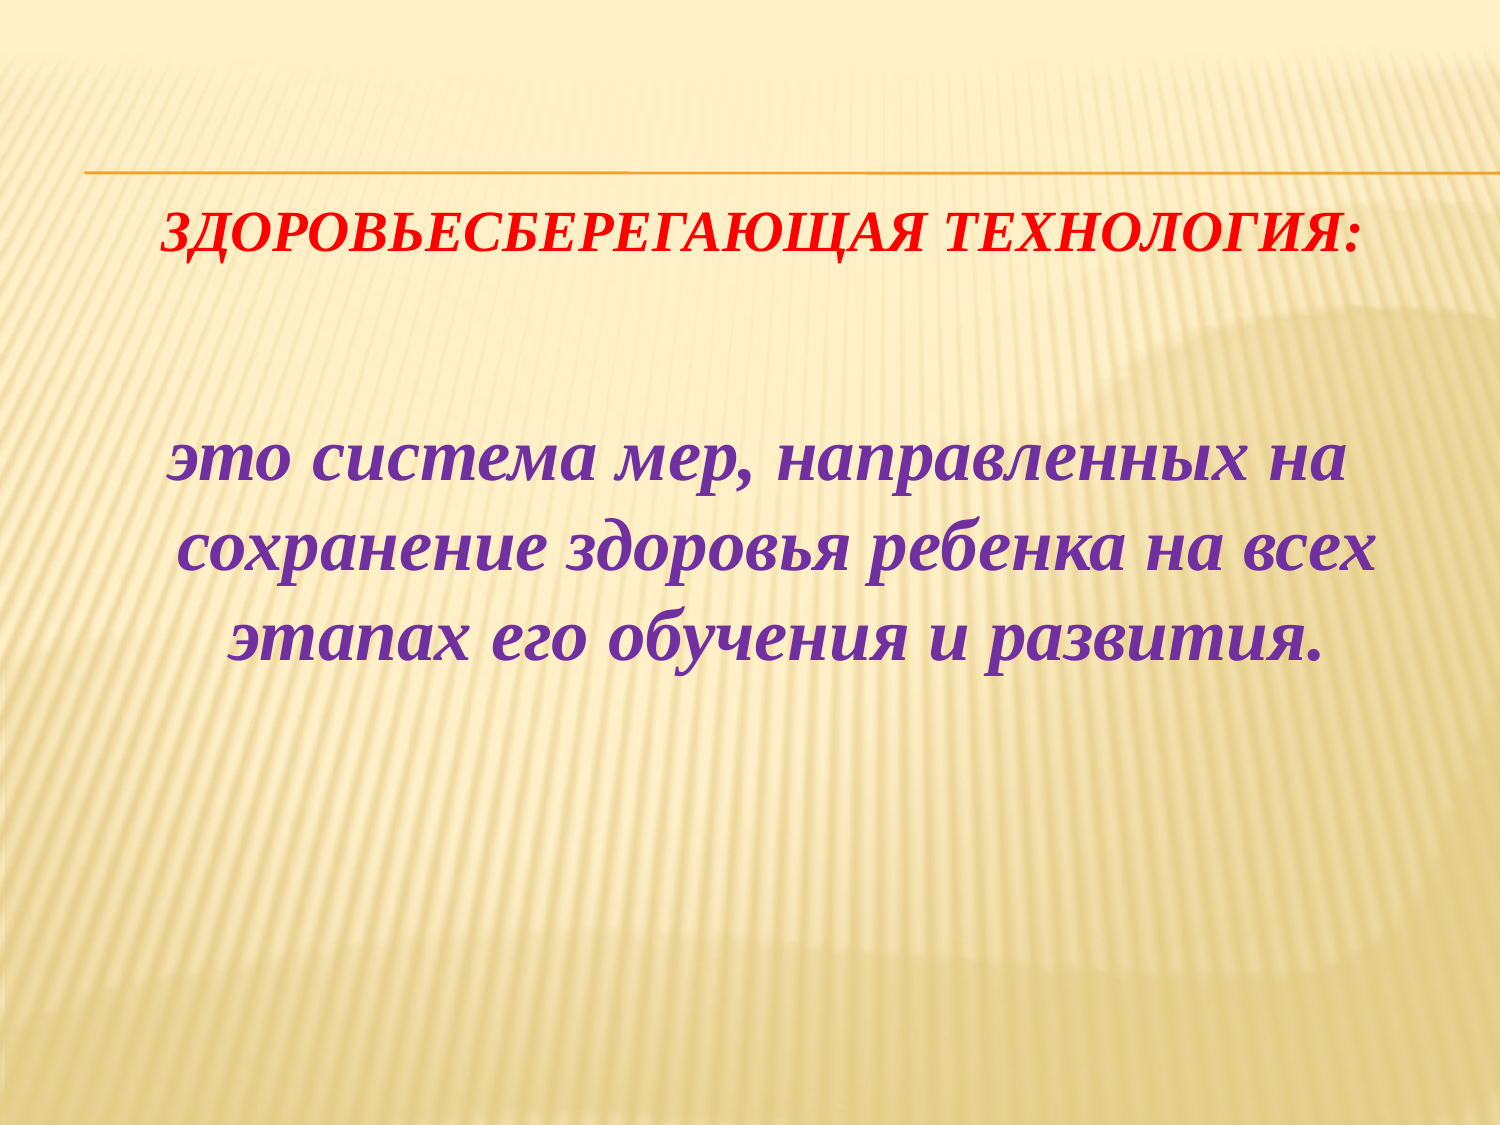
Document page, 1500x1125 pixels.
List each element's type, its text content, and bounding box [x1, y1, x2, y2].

title Здоровьесберегающая технология: [50, 23, 1475, 434]
list это система мер, направленных на сохранение здоровья ребенка на всех этапах его обучения и развития. [75, 398, 1425, 1038]
